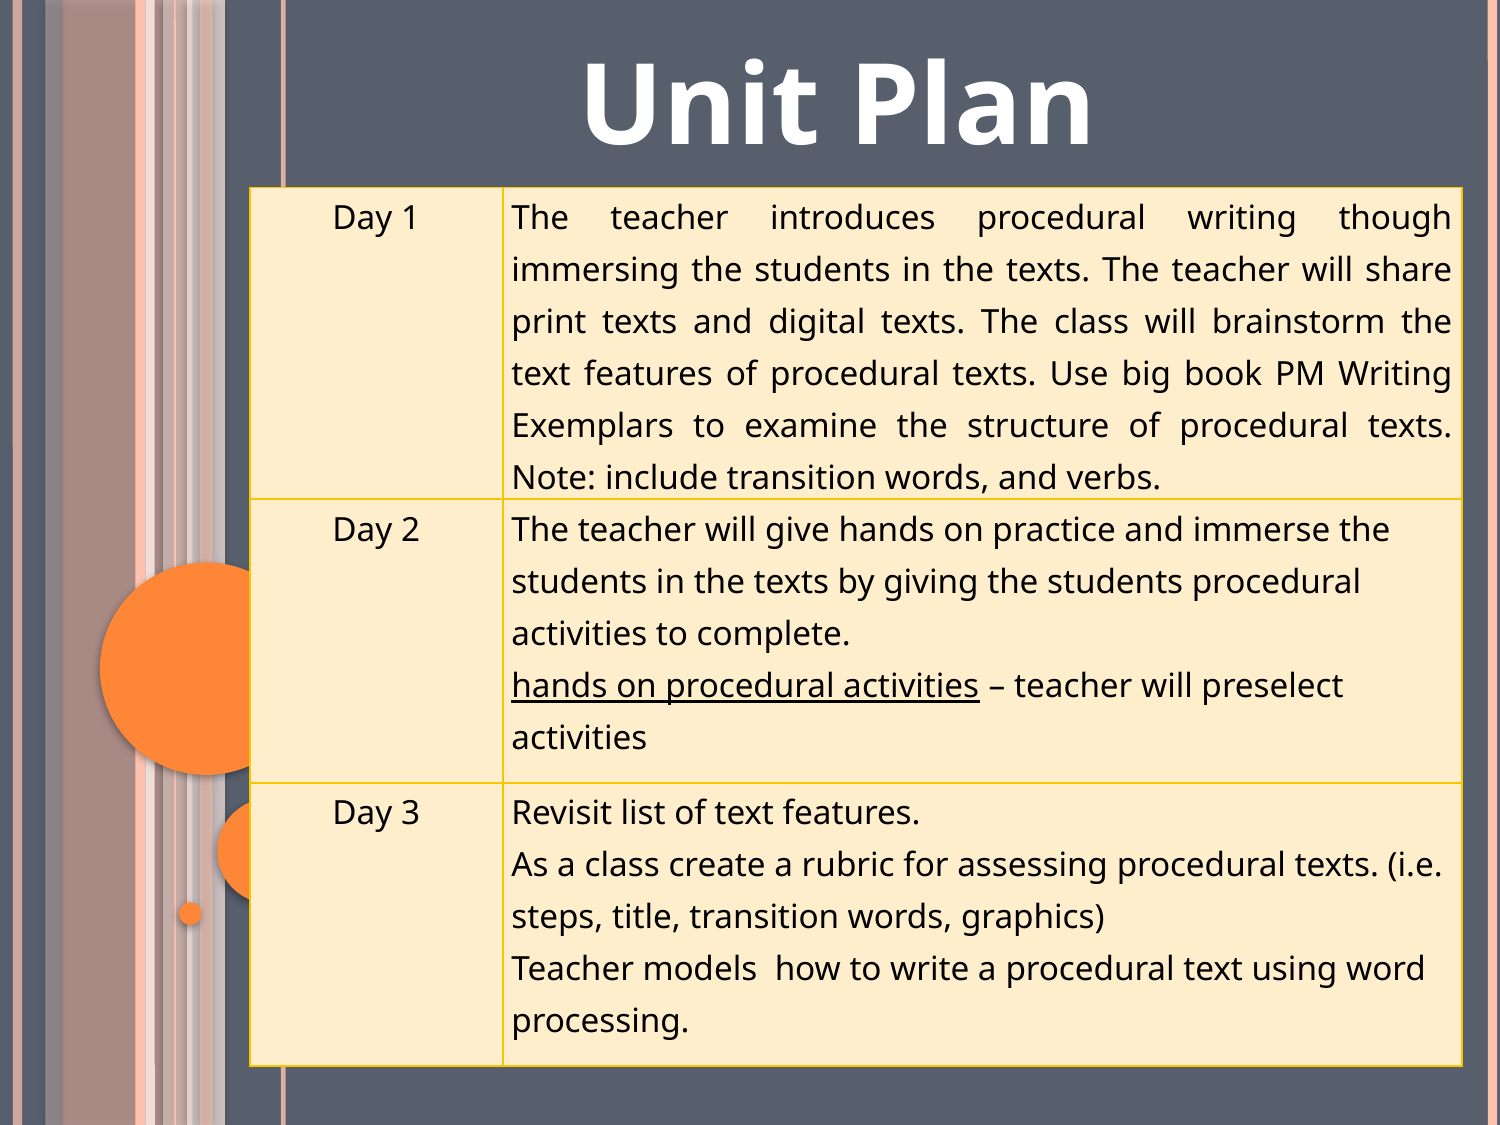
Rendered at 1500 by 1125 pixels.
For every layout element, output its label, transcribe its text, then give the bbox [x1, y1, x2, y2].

table_cell Revisit list of text features. As a class create a rubric for assessing procedural texts. (i.e. steps, title, transition words, graphics) Teacher models how to write a procedural text using word processing. [504, 784, 1461, 1065]
table_cell Day 3 [251, 784, 502, 1065]
table_header The teacher introduces procedural writing though immersing the students in the texts. The teacher will share print texts and digital texts. The class will brainstorm the text features of procedural texts. Use big book PM Writing Exemplars to examine the structure of procedural texts. Note: include transition words, and verbs. [504, 188, 1461, 498]
table_cell The teacher will give hands on practice and immerse the students in the texts by giving the students procedural activities to complete. hands on procedural activities – teacher will preselect activities [504, 500, 1461, 782]
text_box Unit Plan [300, 24, 1375, 175]
table_cell Day 2 [251, 500, 502, 782]
table_header Day 1 [251, 188, 502, 498]
